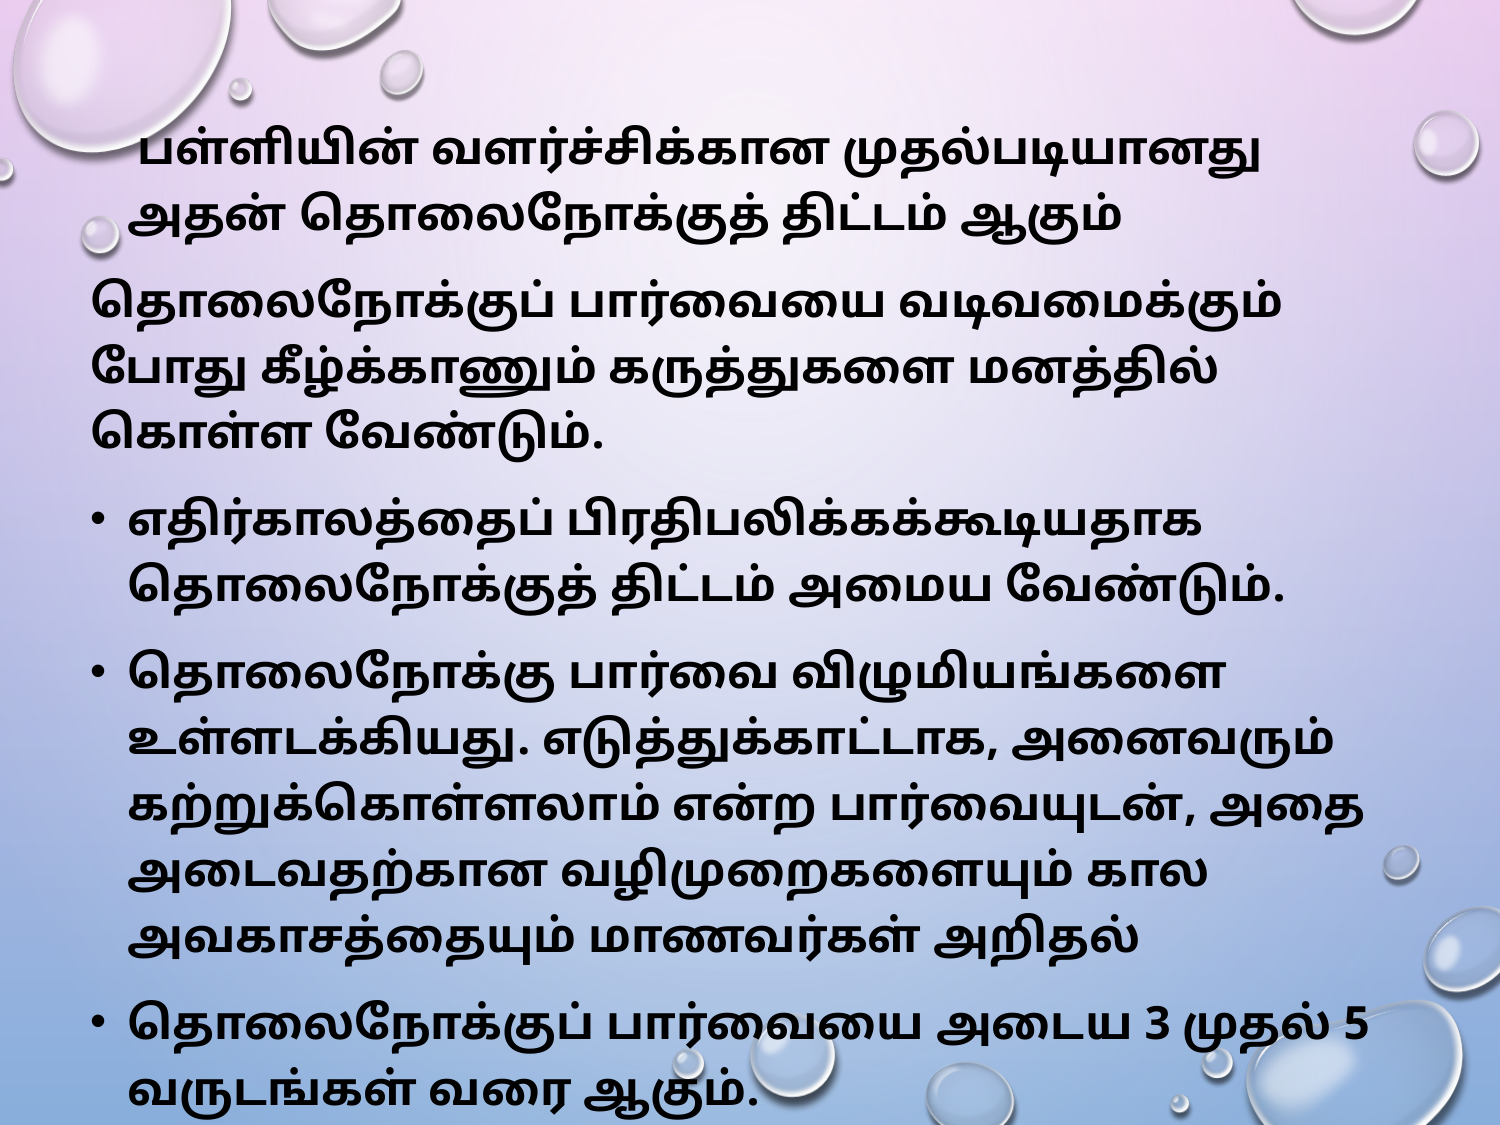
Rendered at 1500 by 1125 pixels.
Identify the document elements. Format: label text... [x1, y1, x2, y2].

picture [0, 0, 1500, 1125]
list பள்ளியின் வளர்ச்சிக்கான முதல்படியானது அதன் தொலைநோக்குத் திட்டம் ஆகும் தொலைநோக்குப் பார்வையை வடிவமைக்கும் போது கீழ்க்காணும் கருத்துகளை மனத்தில் கொள்ள வேண்டும். எதிர்காலத்தைப் பிரதிபலிக்கக்கூடியதாக தொலைநோக்குத் திட்டம் அமைய வேண்டும். தொலைநோக்கு பார்வை விழுமியங்களை உள்ளடக்கியது. எடுத்துக்காட்டாக, அனைவரும் கற்றுக்கொள்ளலாம் என்ற பார்வையுடன், அதை அடைவதற்கான வழிமுறைகளையும் கால அவகாசத்தையும் மாணவர்கள் அறிதல் தொலைநோக்குப் பார்வையை அடைய 3 முதல் 5 வருடங்கள் வரை ஆகும். [75, 99, 1425, 1005]
